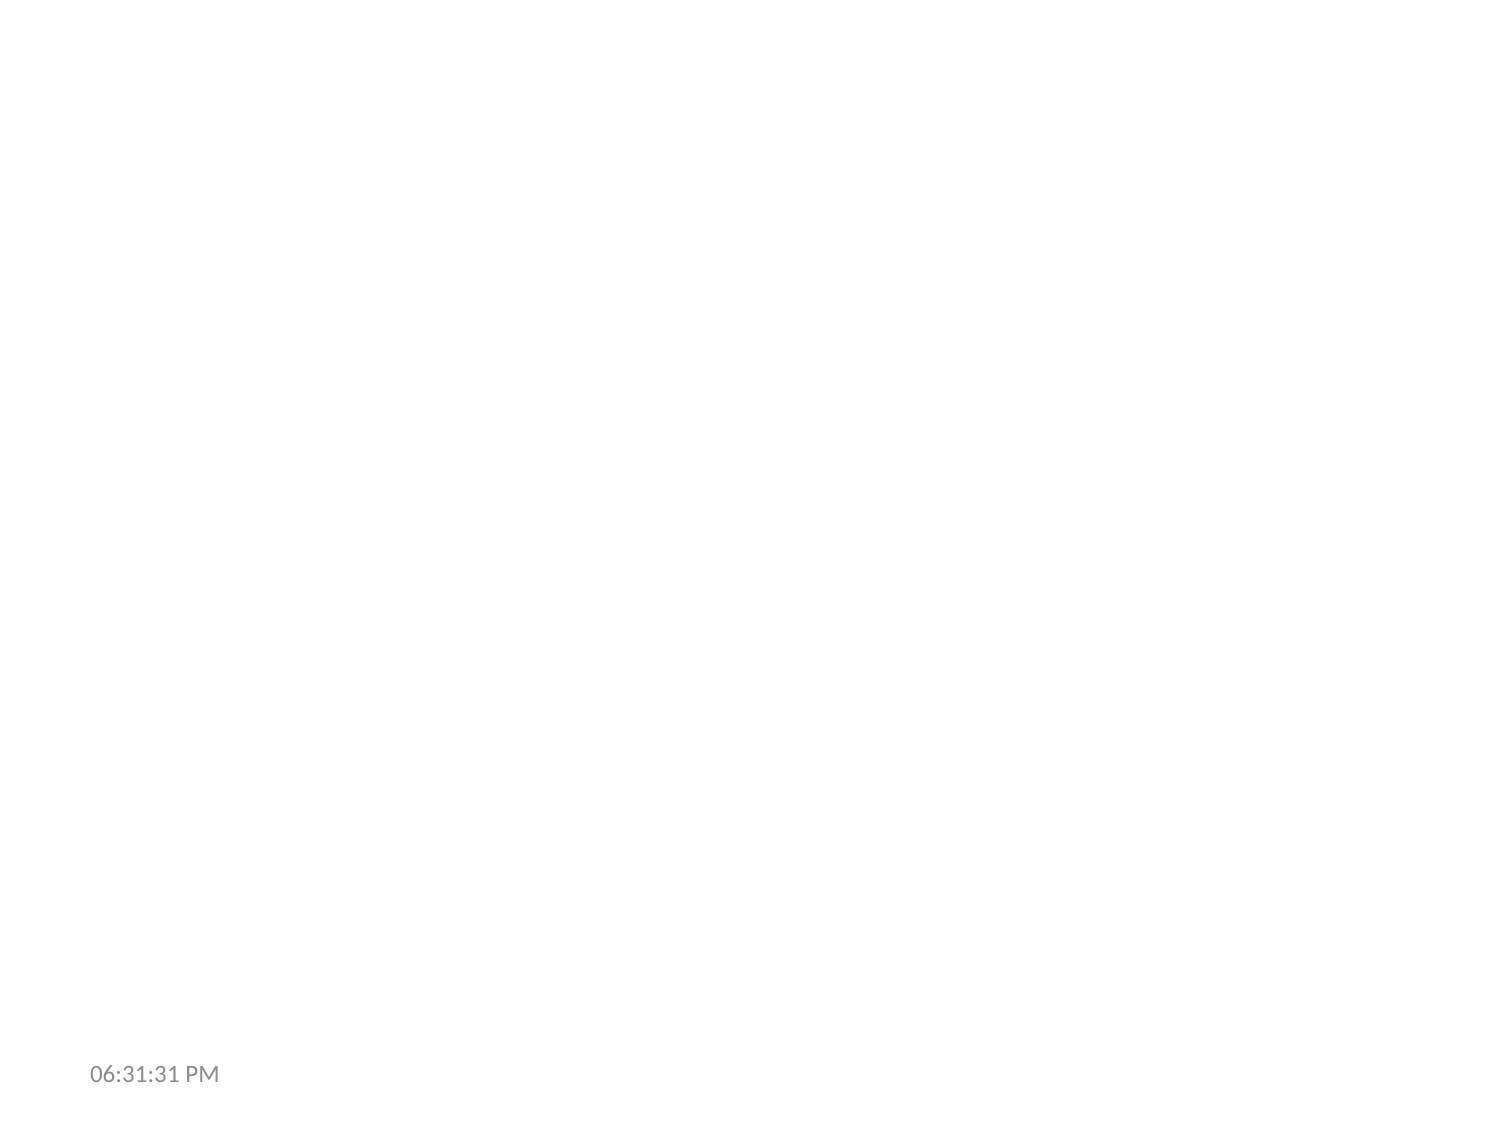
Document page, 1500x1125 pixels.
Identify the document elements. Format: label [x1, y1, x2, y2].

slide_number [75, 1042, 425, 1103]
